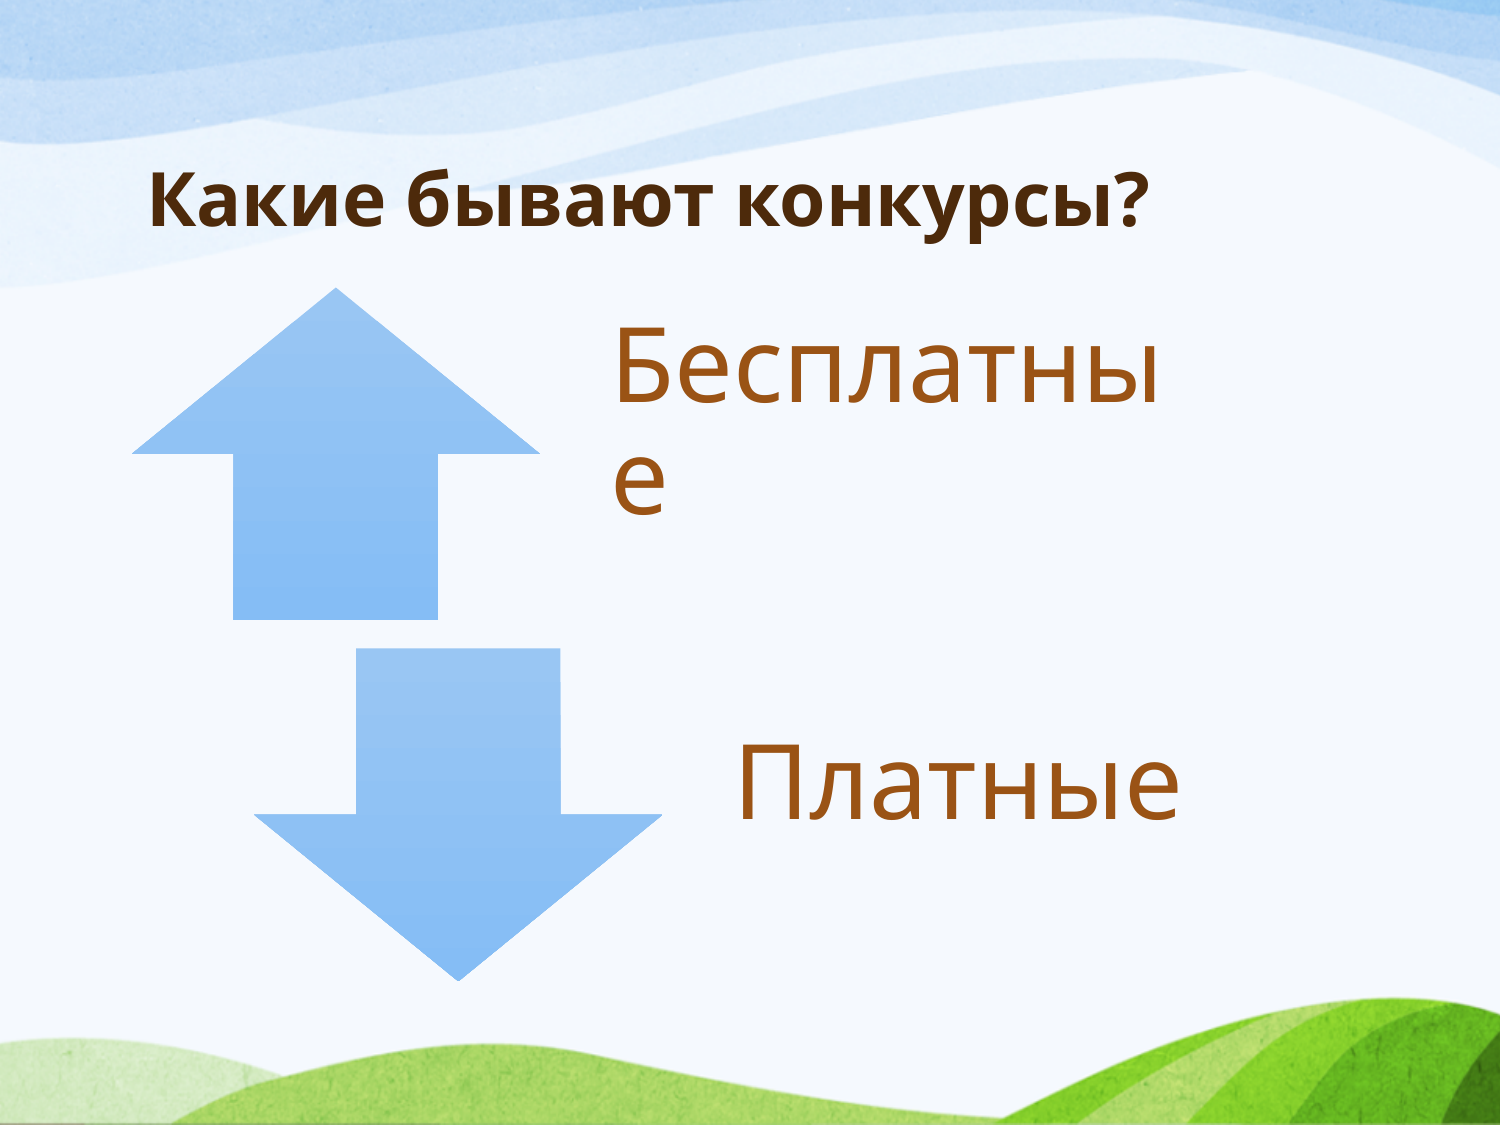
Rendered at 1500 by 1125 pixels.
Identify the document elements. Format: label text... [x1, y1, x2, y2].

picture [0, 0, 1500, 1125]
title Какие бывают конкурсы? [131, 50, 1369, 250]
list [130, 287, 1369, 982]
